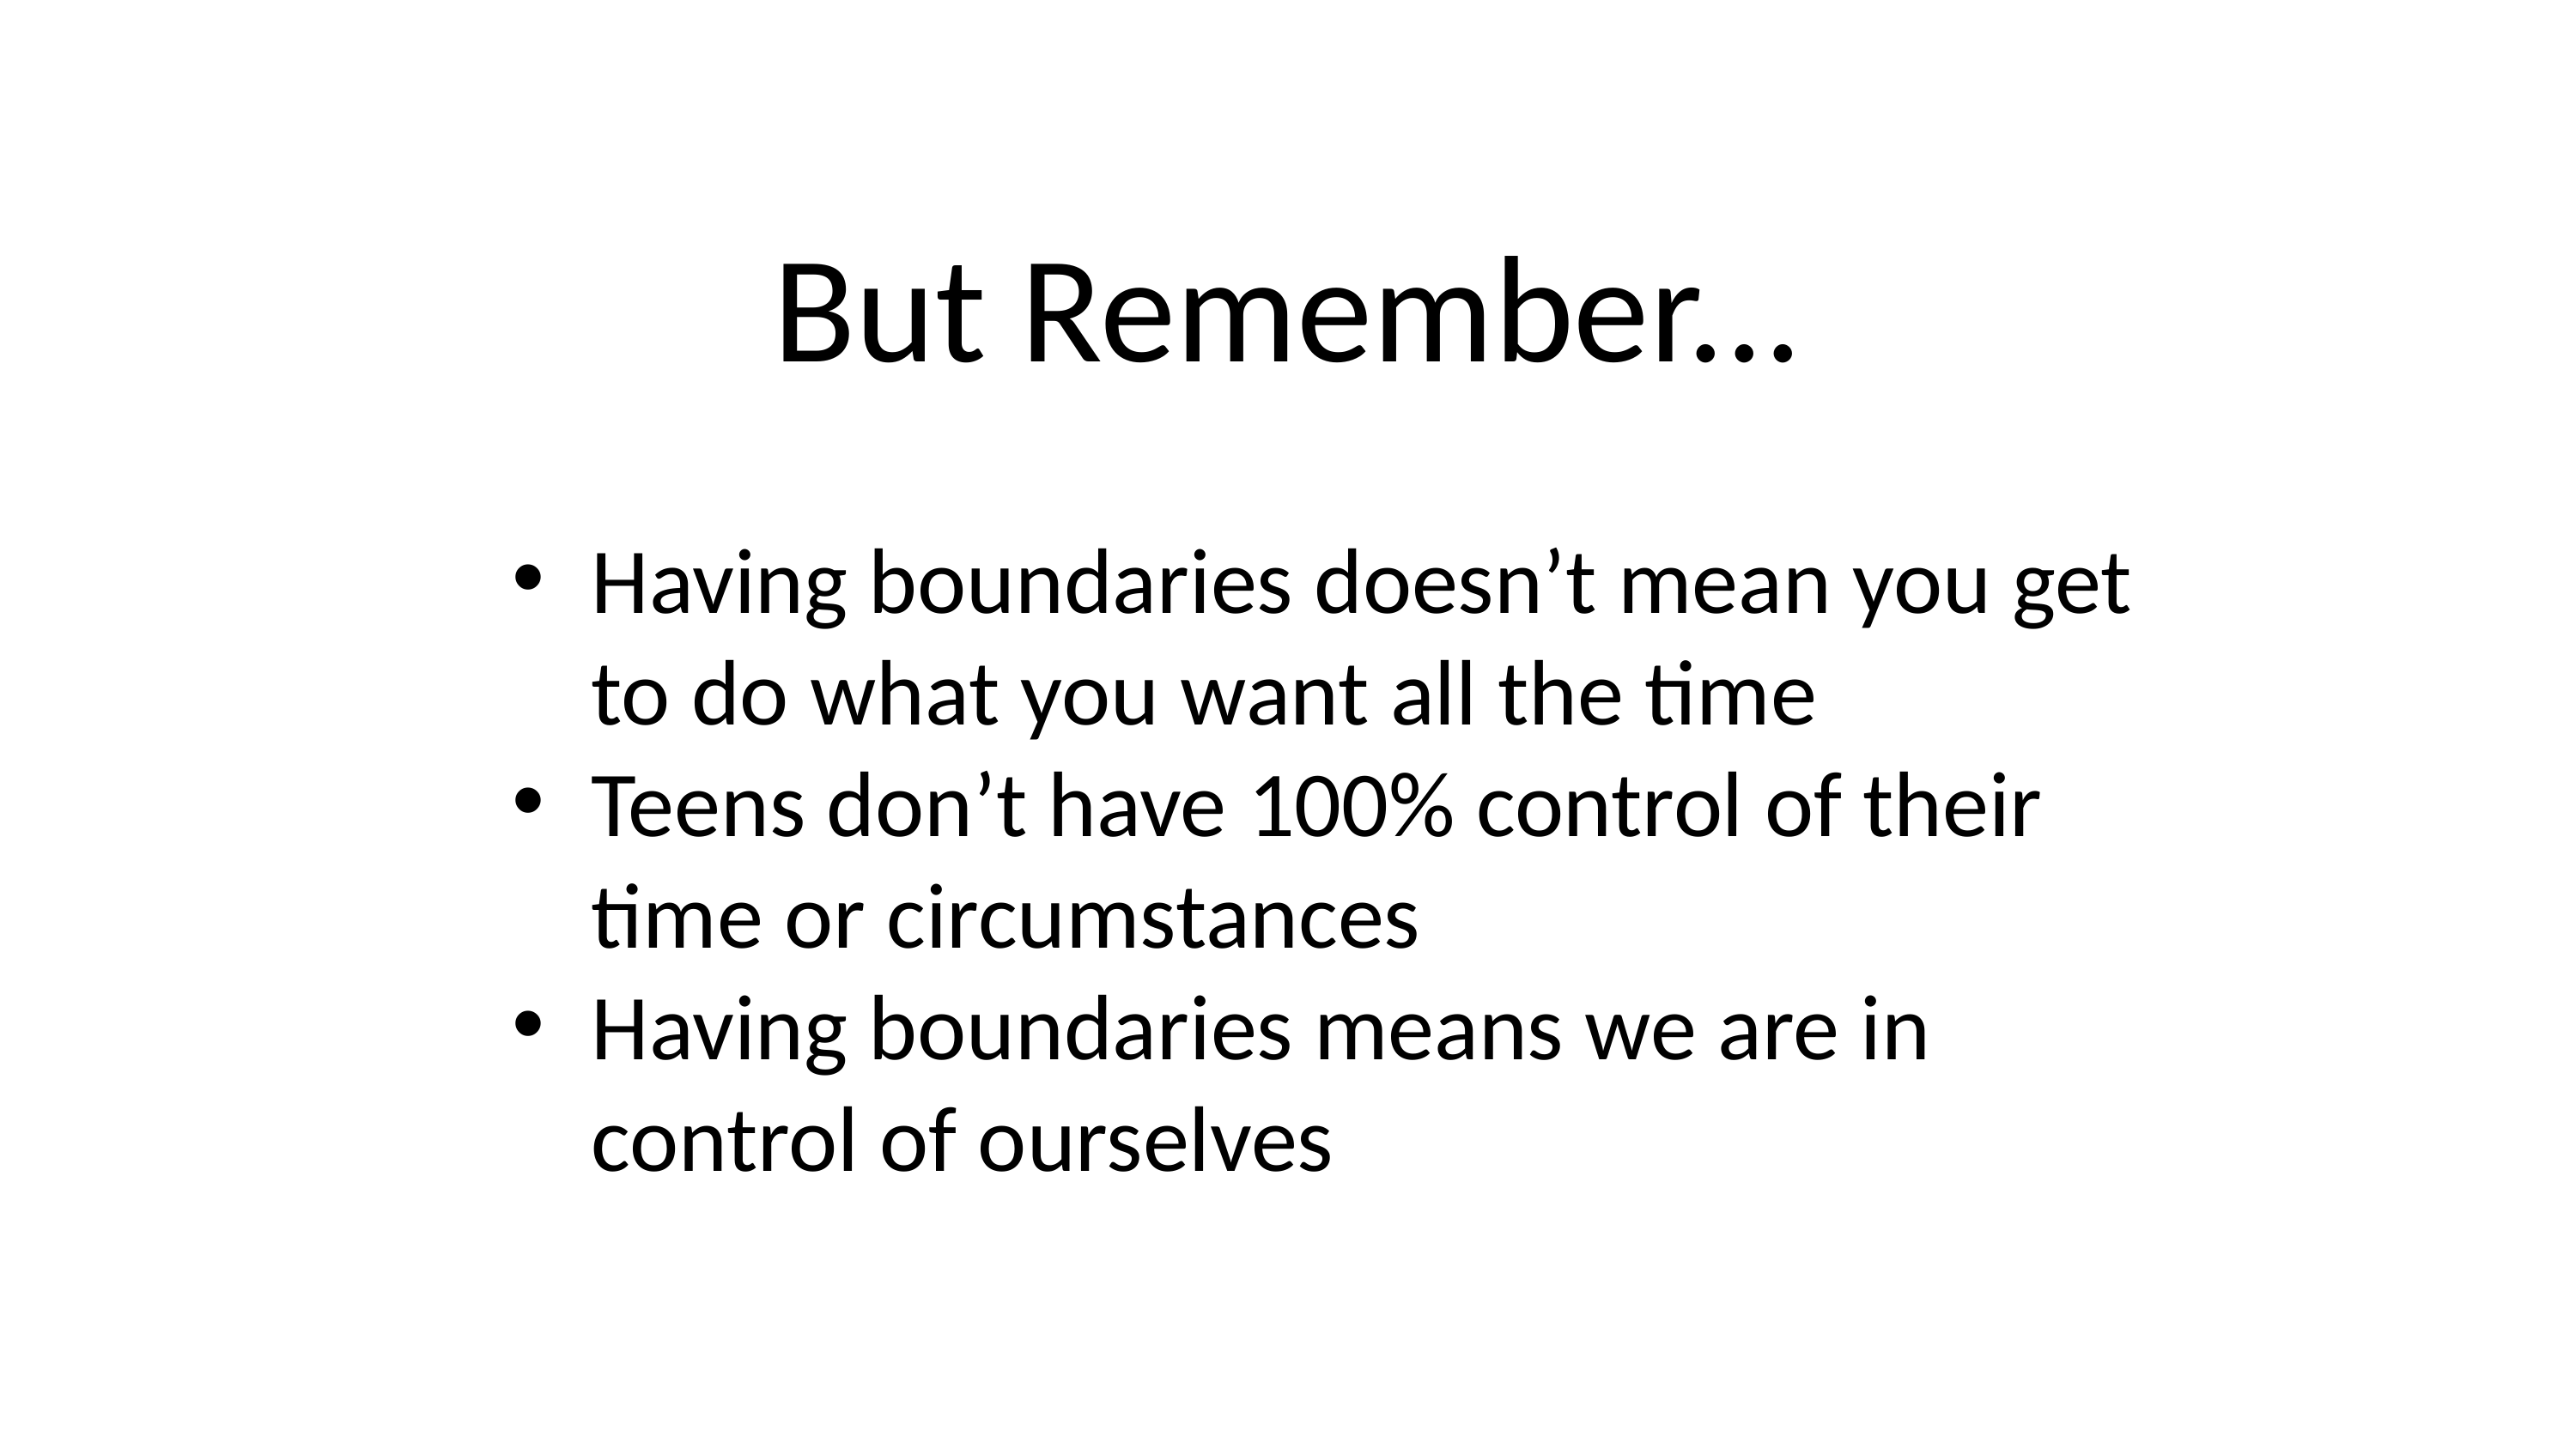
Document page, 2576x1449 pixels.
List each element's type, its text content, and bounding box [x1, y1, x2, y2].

text_box But Remember... [769, 209, 1807, 392]
text_box Having boundaries doesn’t mean you get to do what you want all the time Teens don’t have 100% control of their time or circumstances Having boundaries means we are in control of ourselves [433, 520, 2143, 1191]
